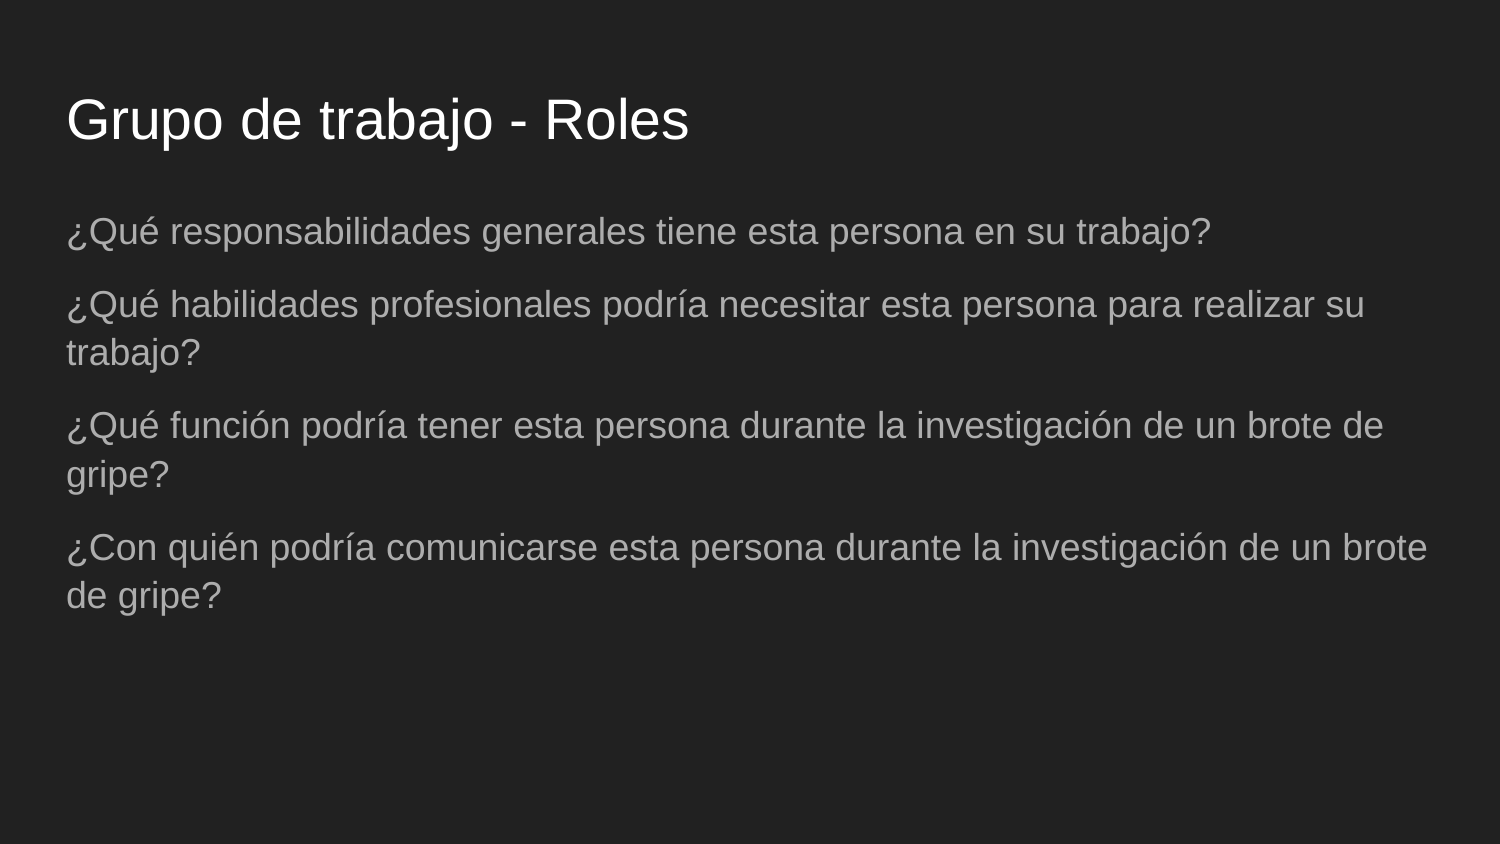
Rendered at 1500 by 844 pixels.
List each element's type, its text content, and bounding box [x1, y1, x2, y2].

list ¿Qué responsabilidades generales tiene esta persona en su trabajo? ¿Qué habilidades profesionales podría necesitar esta persona para realizar su trabajo? ¿Qué función podría tener esta persona durante la investigación de un brote de gripe? ¿Con quién podría comunicarse esta persona durante la investigación de un brote de gripe? [51, 189, 1449, 750]
title Grupo de trabajo - Roles [51, 72, 1449, 167]
